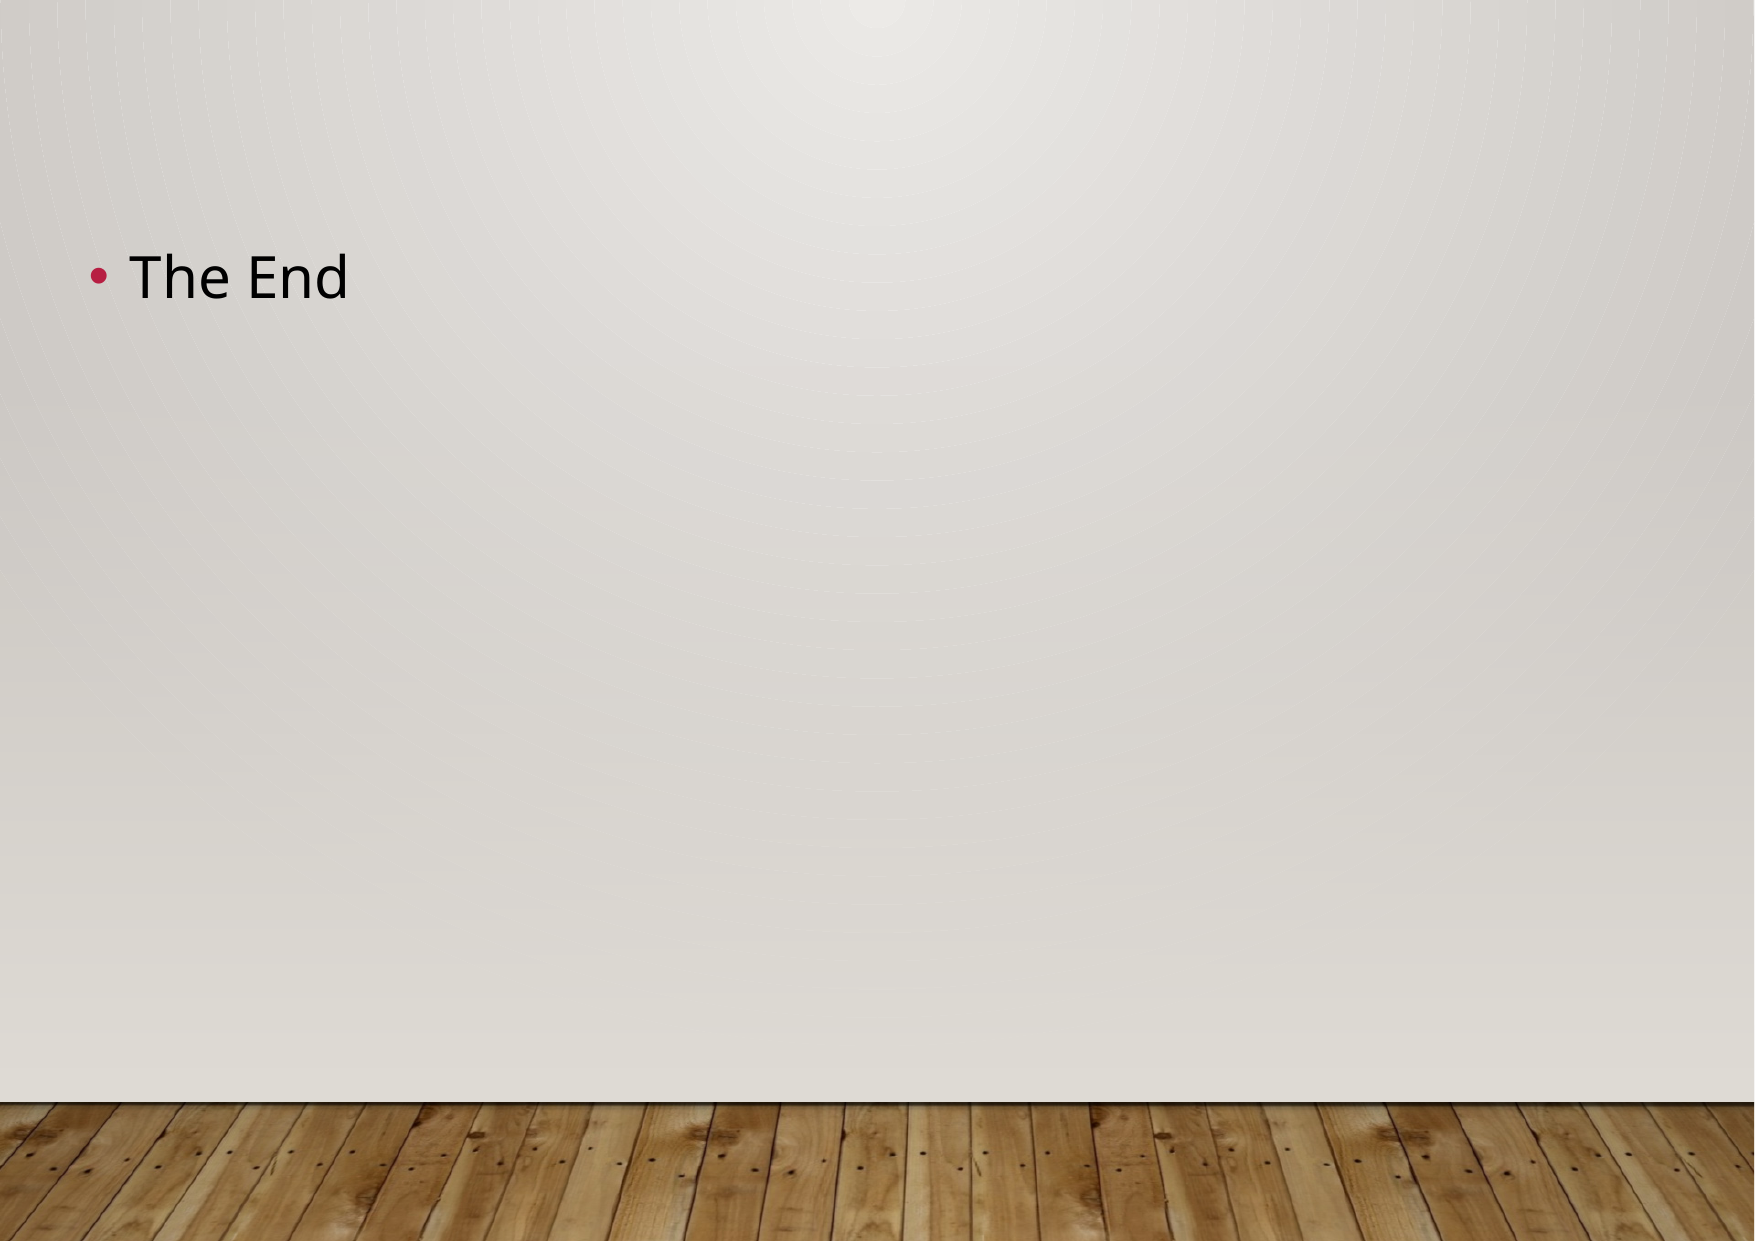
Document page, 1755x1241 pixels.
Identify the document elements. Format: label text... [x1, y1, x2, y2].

list The End [88, 240, 1593, 963]
picture [0, 1102, 1755, 1241]
